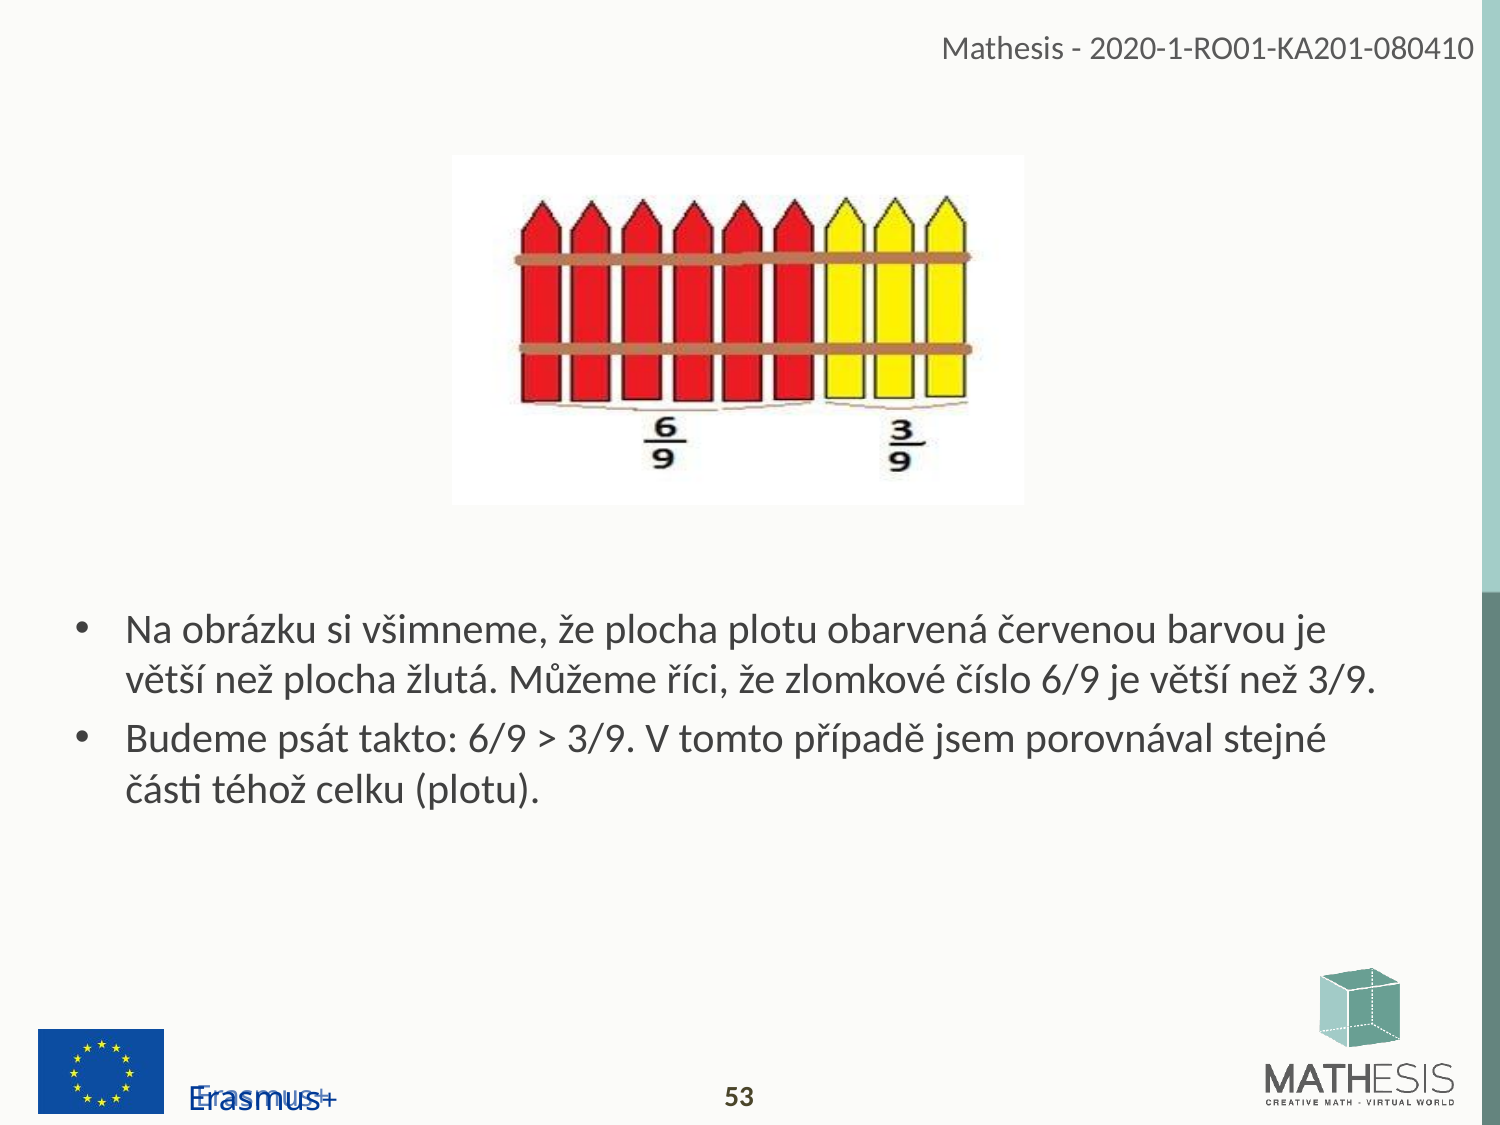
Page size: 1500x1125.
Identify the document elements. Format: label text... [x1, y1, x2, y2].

picture [451, 154, 1025, 505]
picture [38, 1029, 164, 1114]
list Na obrázku si všimneme, že plocha plotu obarvená červenou barvou je větší než plocha žlutá. Můžeme říci, že zlomkové číslo 6/9 je větší než 3/9. Budeme psát takto: 6/9 > 3/9. V tomto případě jsem porovnával stejné části téhož celku (plotu). [60, 594, 1422, 866]
